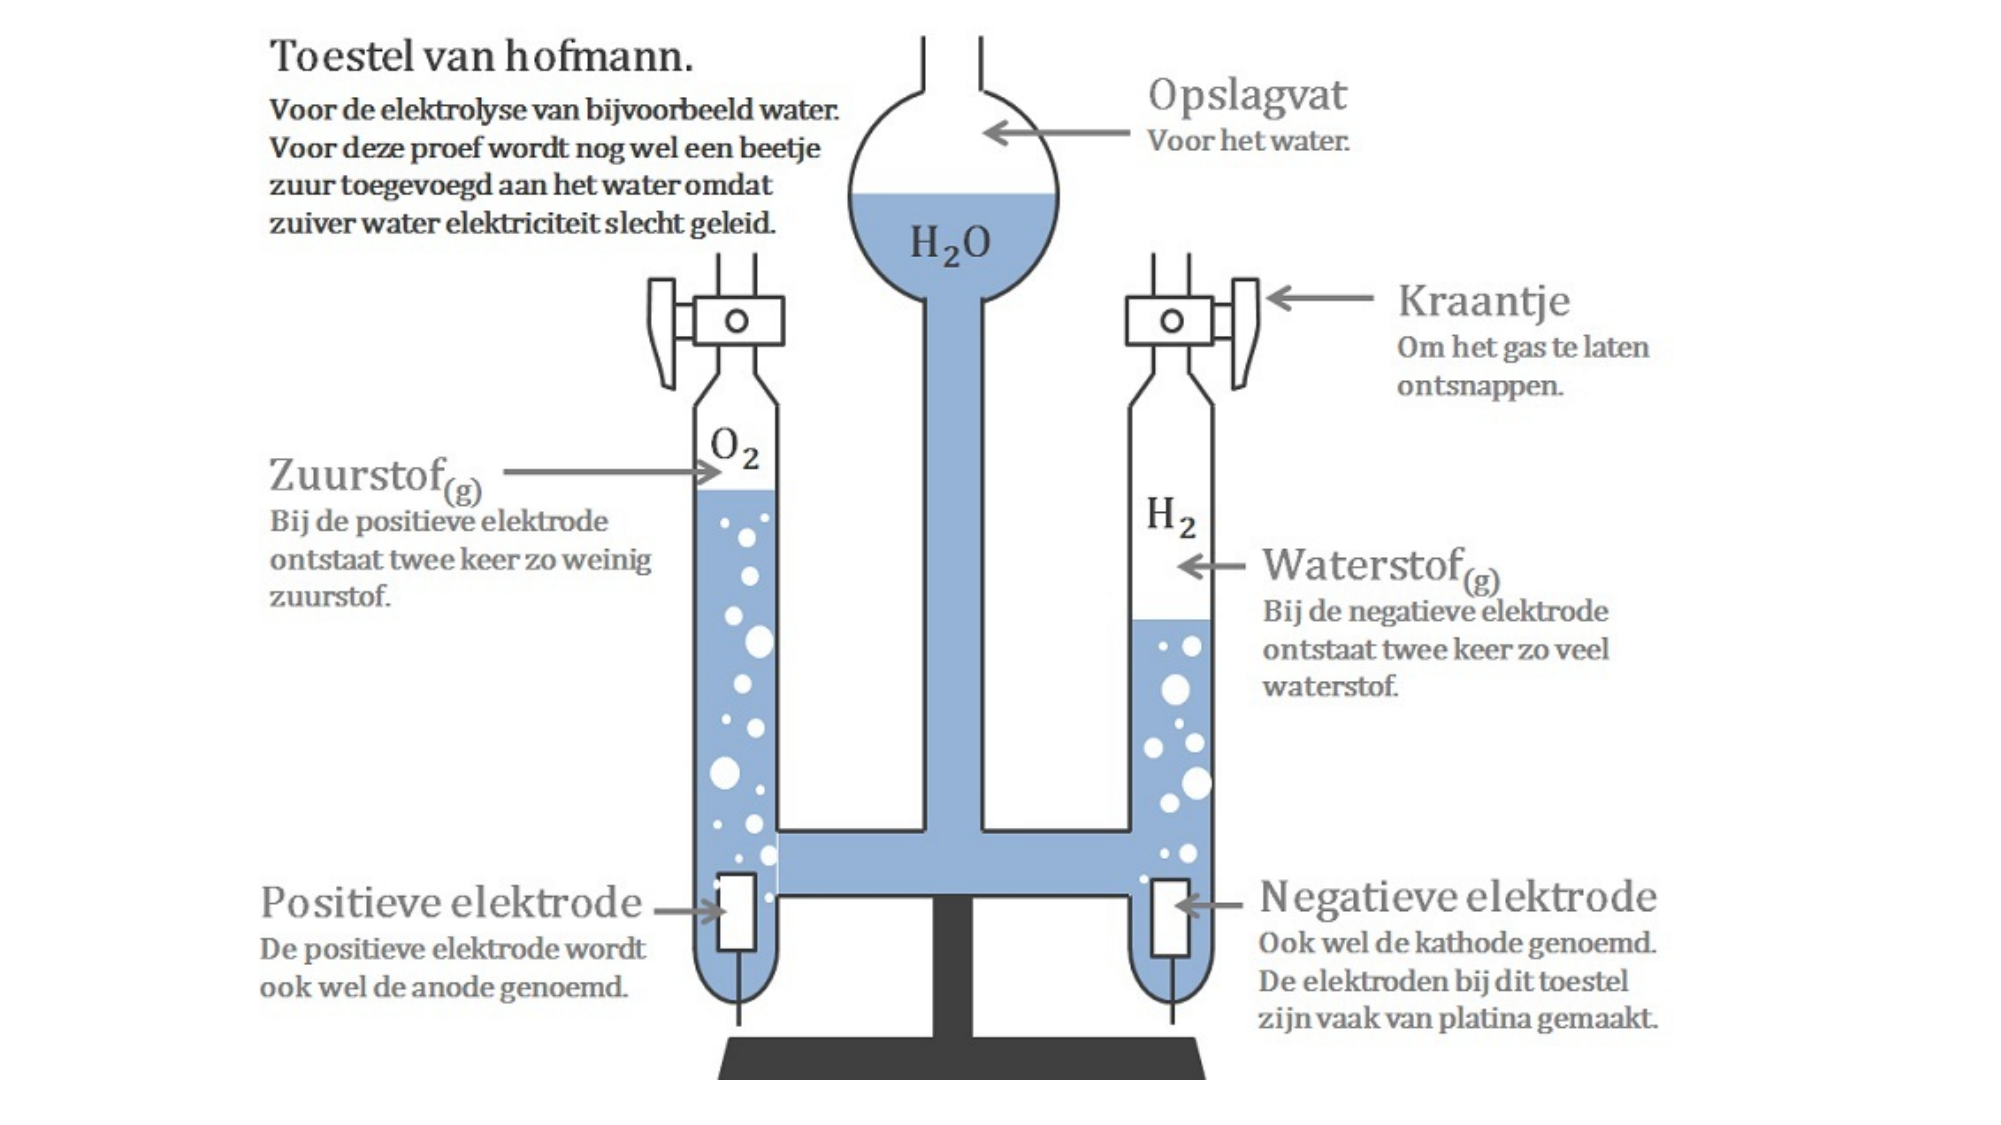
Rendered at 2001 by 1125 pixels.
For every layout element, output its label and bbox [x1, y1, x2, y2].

picture [259, 27, 1674, 1080]
